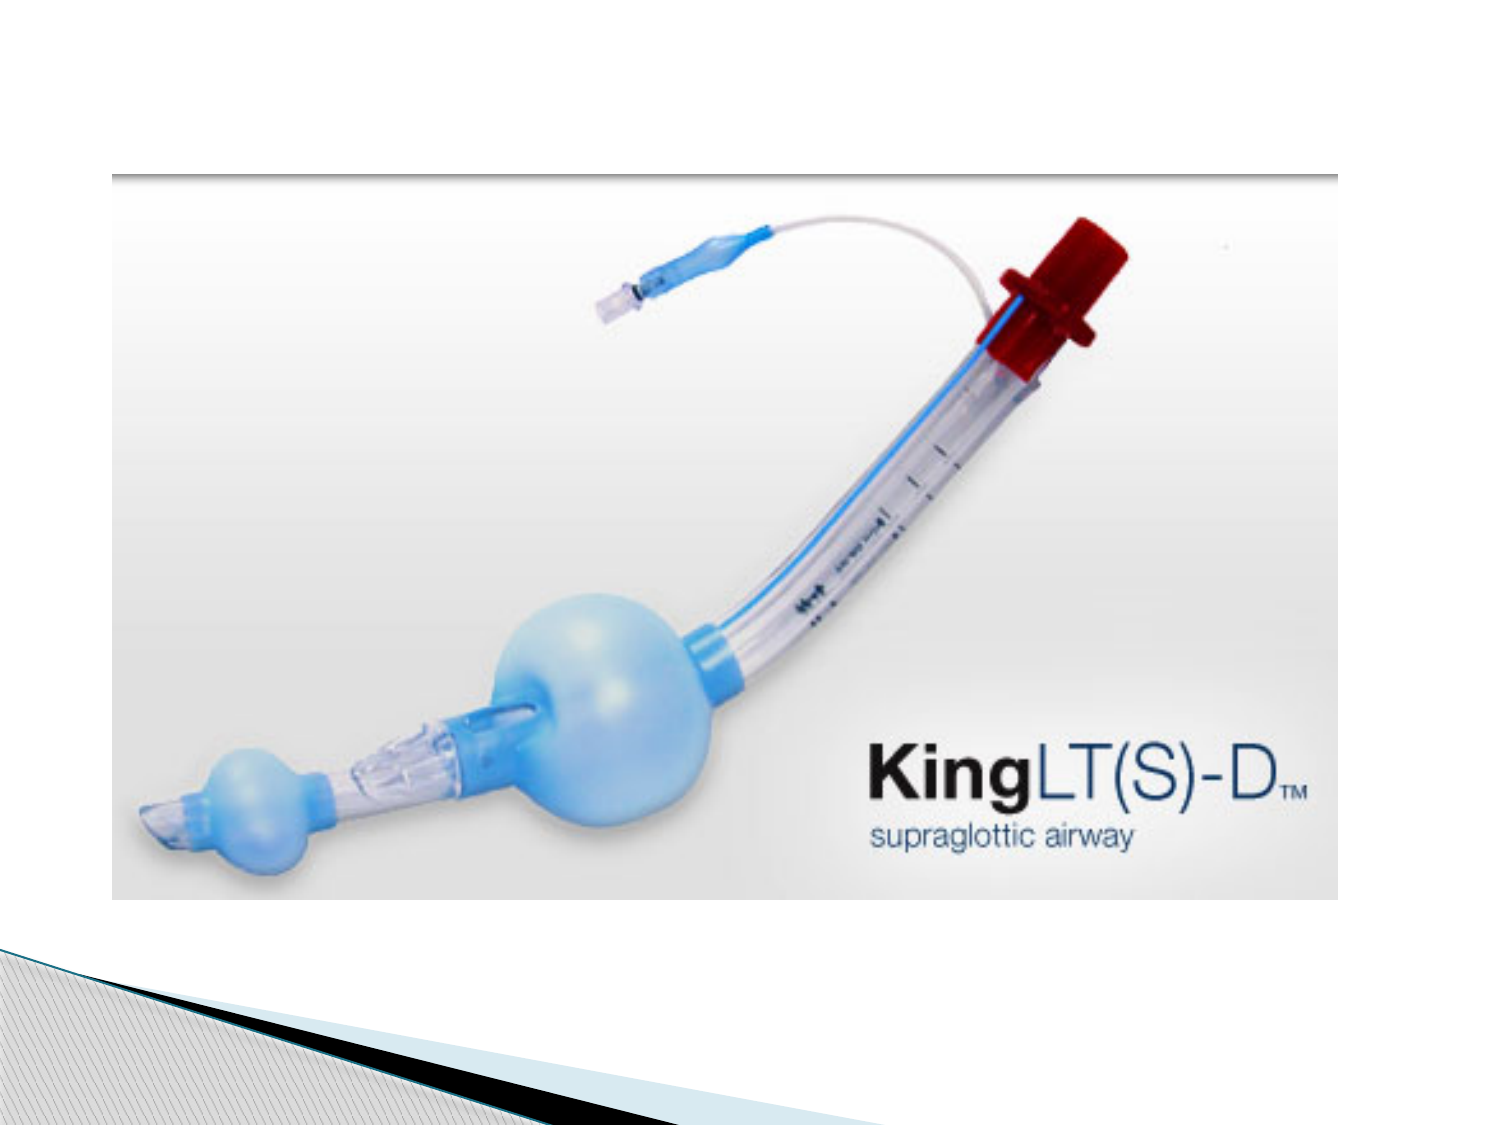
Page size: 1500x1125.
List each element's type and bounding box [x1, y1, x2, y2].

picture [112, 174, 1338, 901]
